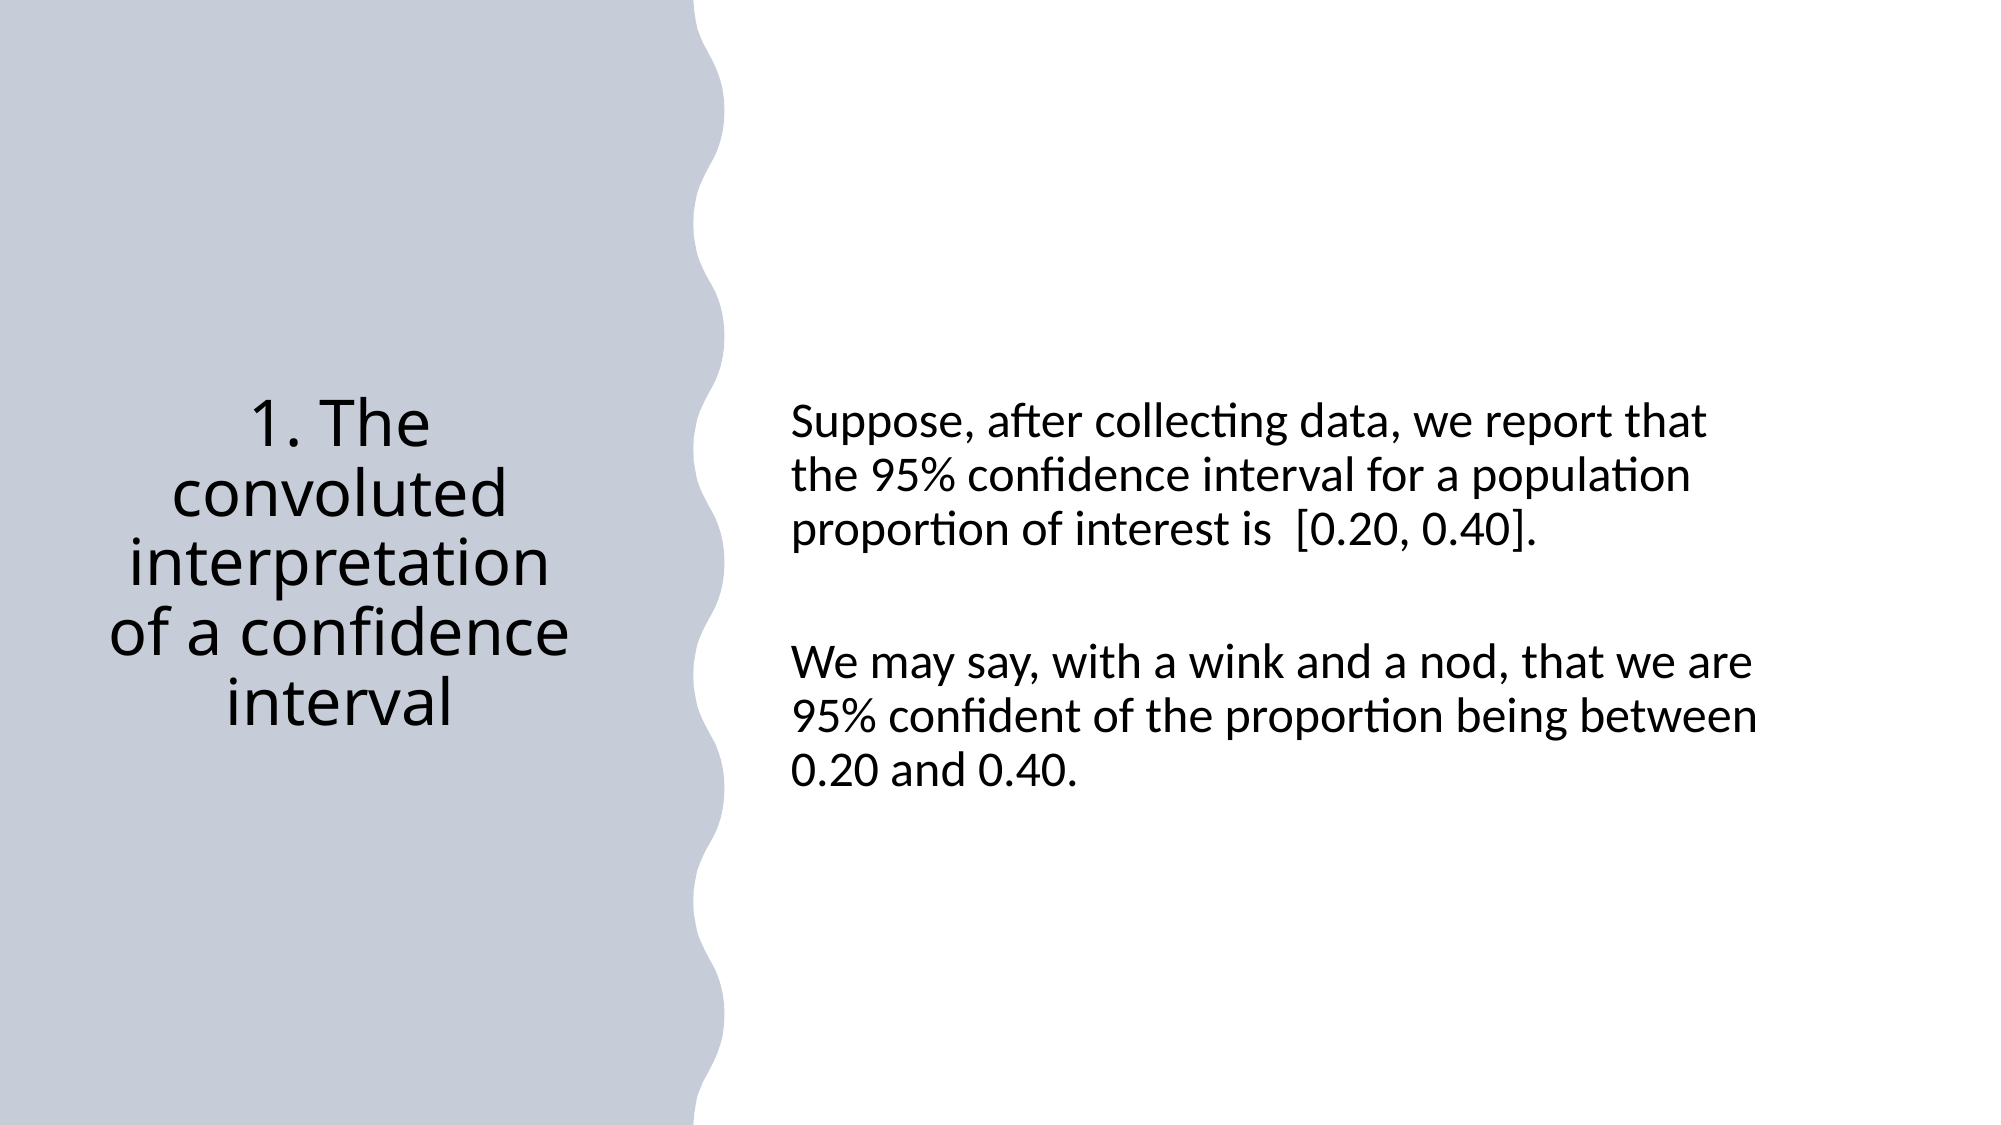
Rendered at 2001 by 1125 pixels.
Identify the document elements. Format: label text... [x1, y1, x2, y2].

list Suppose, after collecting data, we report that the 95% confidence interval for a population proportion of interest is [0.20, 0.40]. We may say, with a wink and a nod, that we are 95% confident of the proportion being between 0.20 and 0.40. [775, 118, 1800, 1050]
title 1. The convoluted interpretation of a confidence interval [75, 118, 606, 747]
text_box [695, 0, 2000, 1125]
text_box [0, 0, 726, 1125]
